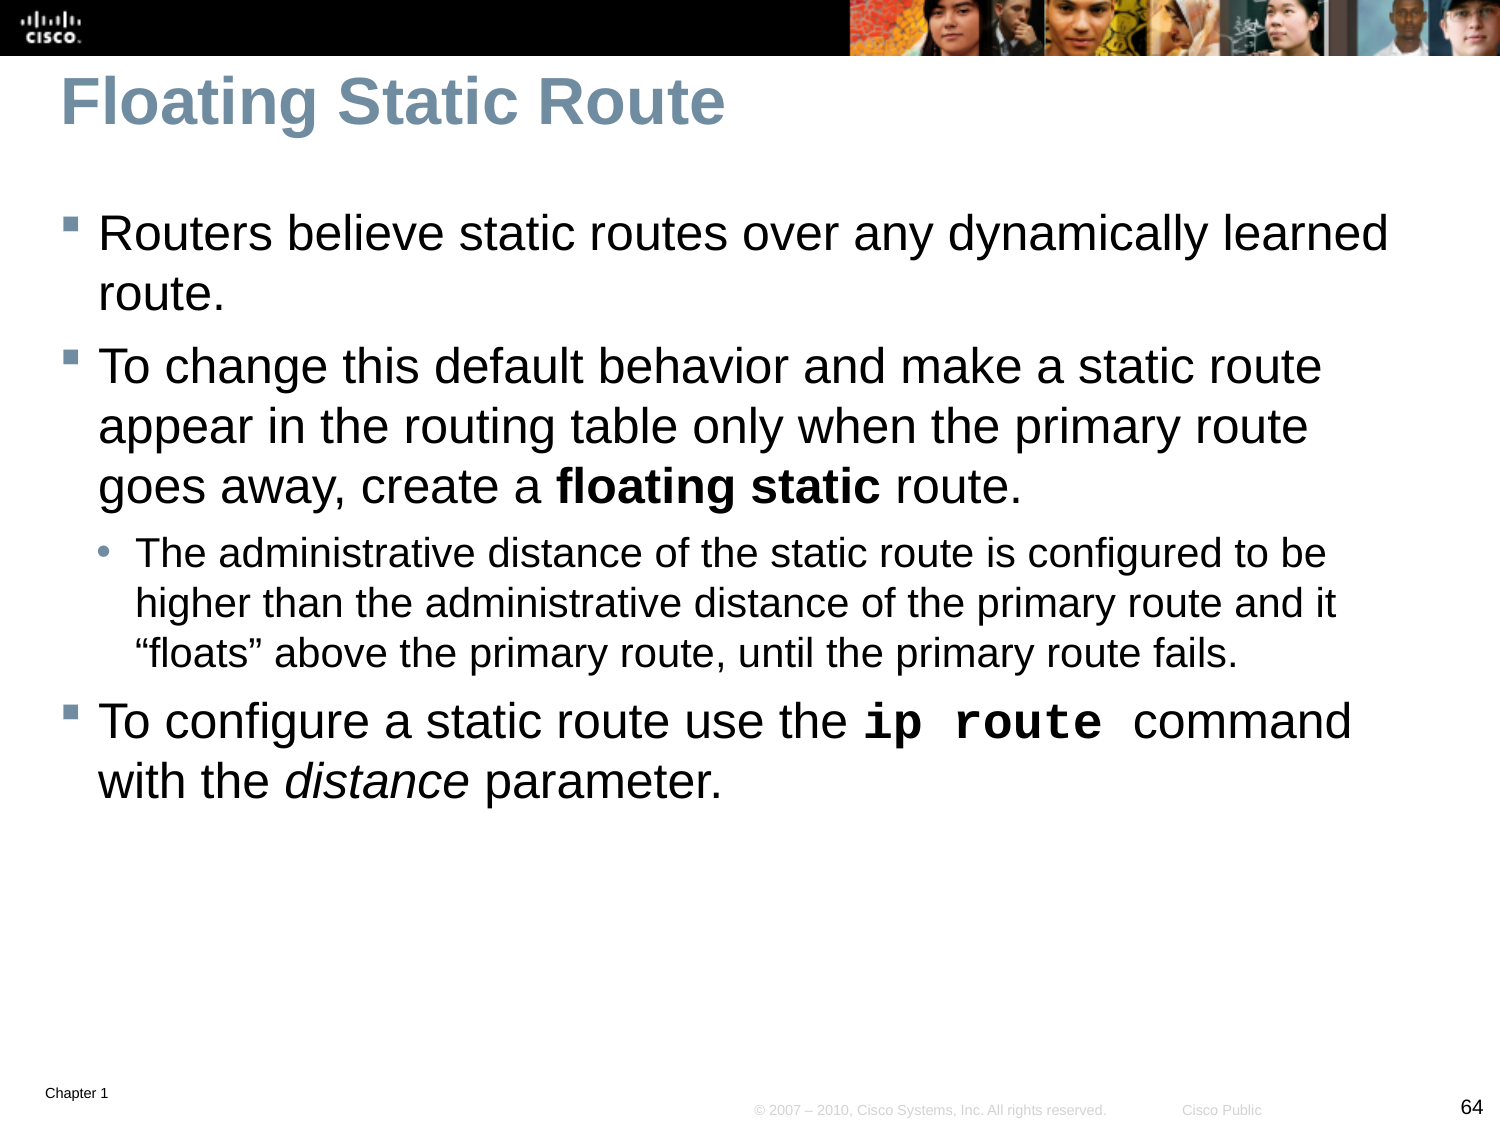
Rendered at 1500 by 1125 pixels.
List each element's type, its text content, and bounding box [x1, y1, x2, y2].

picture [0, 0, 1500, 56]
list Routers believe static routes over any dynamically learned route. To change this default behavior and make a static route appear in the routing table only when the primary route goes away, create a floating static route. The administrative distance of the static route is configured to be higher than the administrative distance of the primary route and it “floats” above the primary route, until the primary route fails. To configure a static route use the ip route command with the distance parameter. [45, 193, 1444, 1037]
title Floating Static Route [45, 59, 1444, 182]
